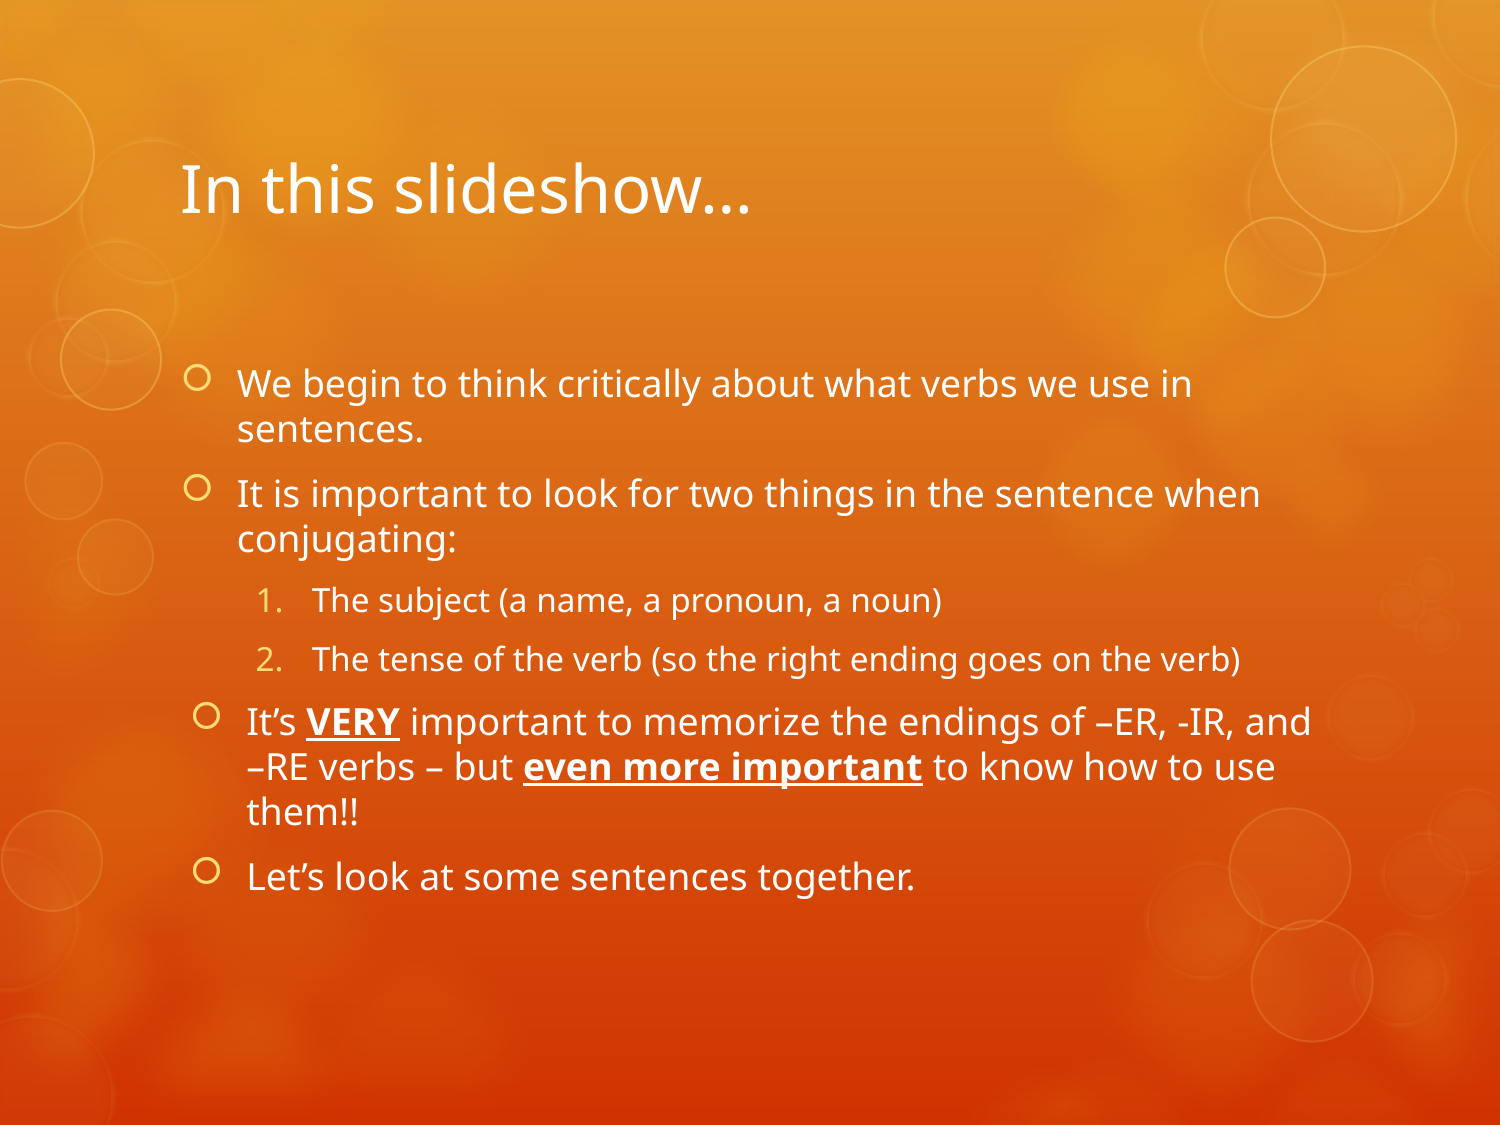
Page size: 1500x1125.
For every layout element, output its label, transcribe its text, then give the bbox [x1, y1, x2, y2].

title In this slideshow… [165, 110, 1335, 263]
list We begin to think critically about what verbs we use in sentences. It is important to look for two things in the sentence when conjugating: The subject (a name, a pronoun, a noun) The tense of the verb (so the right ending goes on the verb) It’s VERY important to memorize the endings of –ER, -IR, and –RE verbs – but even more important to know how to use them!! Let’s look at some sentences together. [165, 296, 1335, 962]
